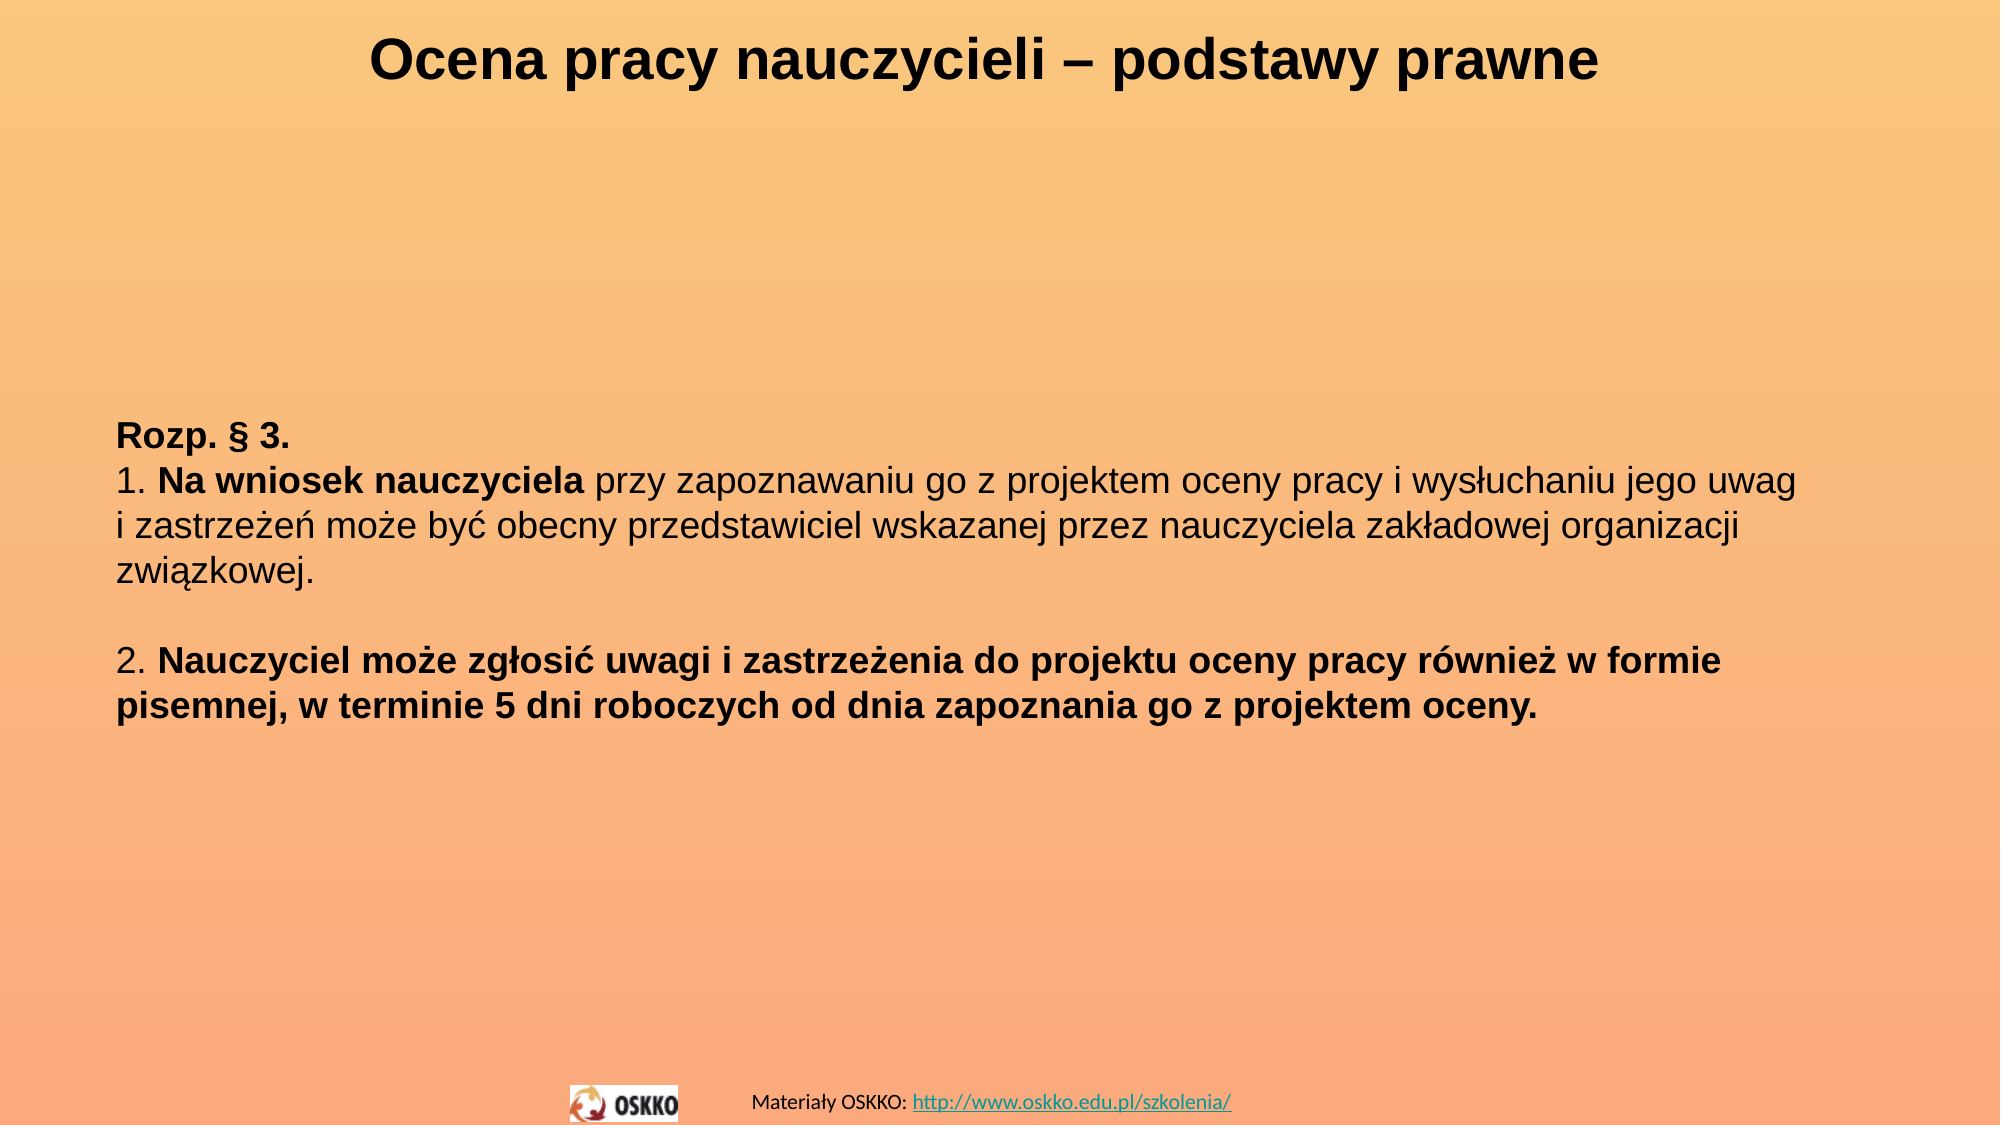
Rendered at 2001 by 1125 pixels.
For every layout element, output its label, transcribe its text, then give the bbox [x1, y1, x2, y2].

picture [570, 1085, 678, 1123]
text_box Rozp. § 3. 1. Na wniosek nauczyciela przy zapoznawaniu go z projektem oceny pracy i wysłuchaniu jego uwag i zastrzeżeń może być obecny przedstawiciel wskazanej przez nauczyciela zakładowej organizacji związkowej. 2. Nauczyciel może zgłosić uwagi i zastrzeżenia do projektu oceny pracy również w formie pisemnej, w terminie 5 dni roboczych od dnia zapoznania go z projektem oceny. [101, 268, 1886, 779]
text_box Materiały OSKKO: http://www.oskko.edu.pl/szkolenia/ [493, 1080, 1505, 1122]
text_box Ocena pracy nauczycieli – podstawy prawne [249, 13, 1721, 144]
